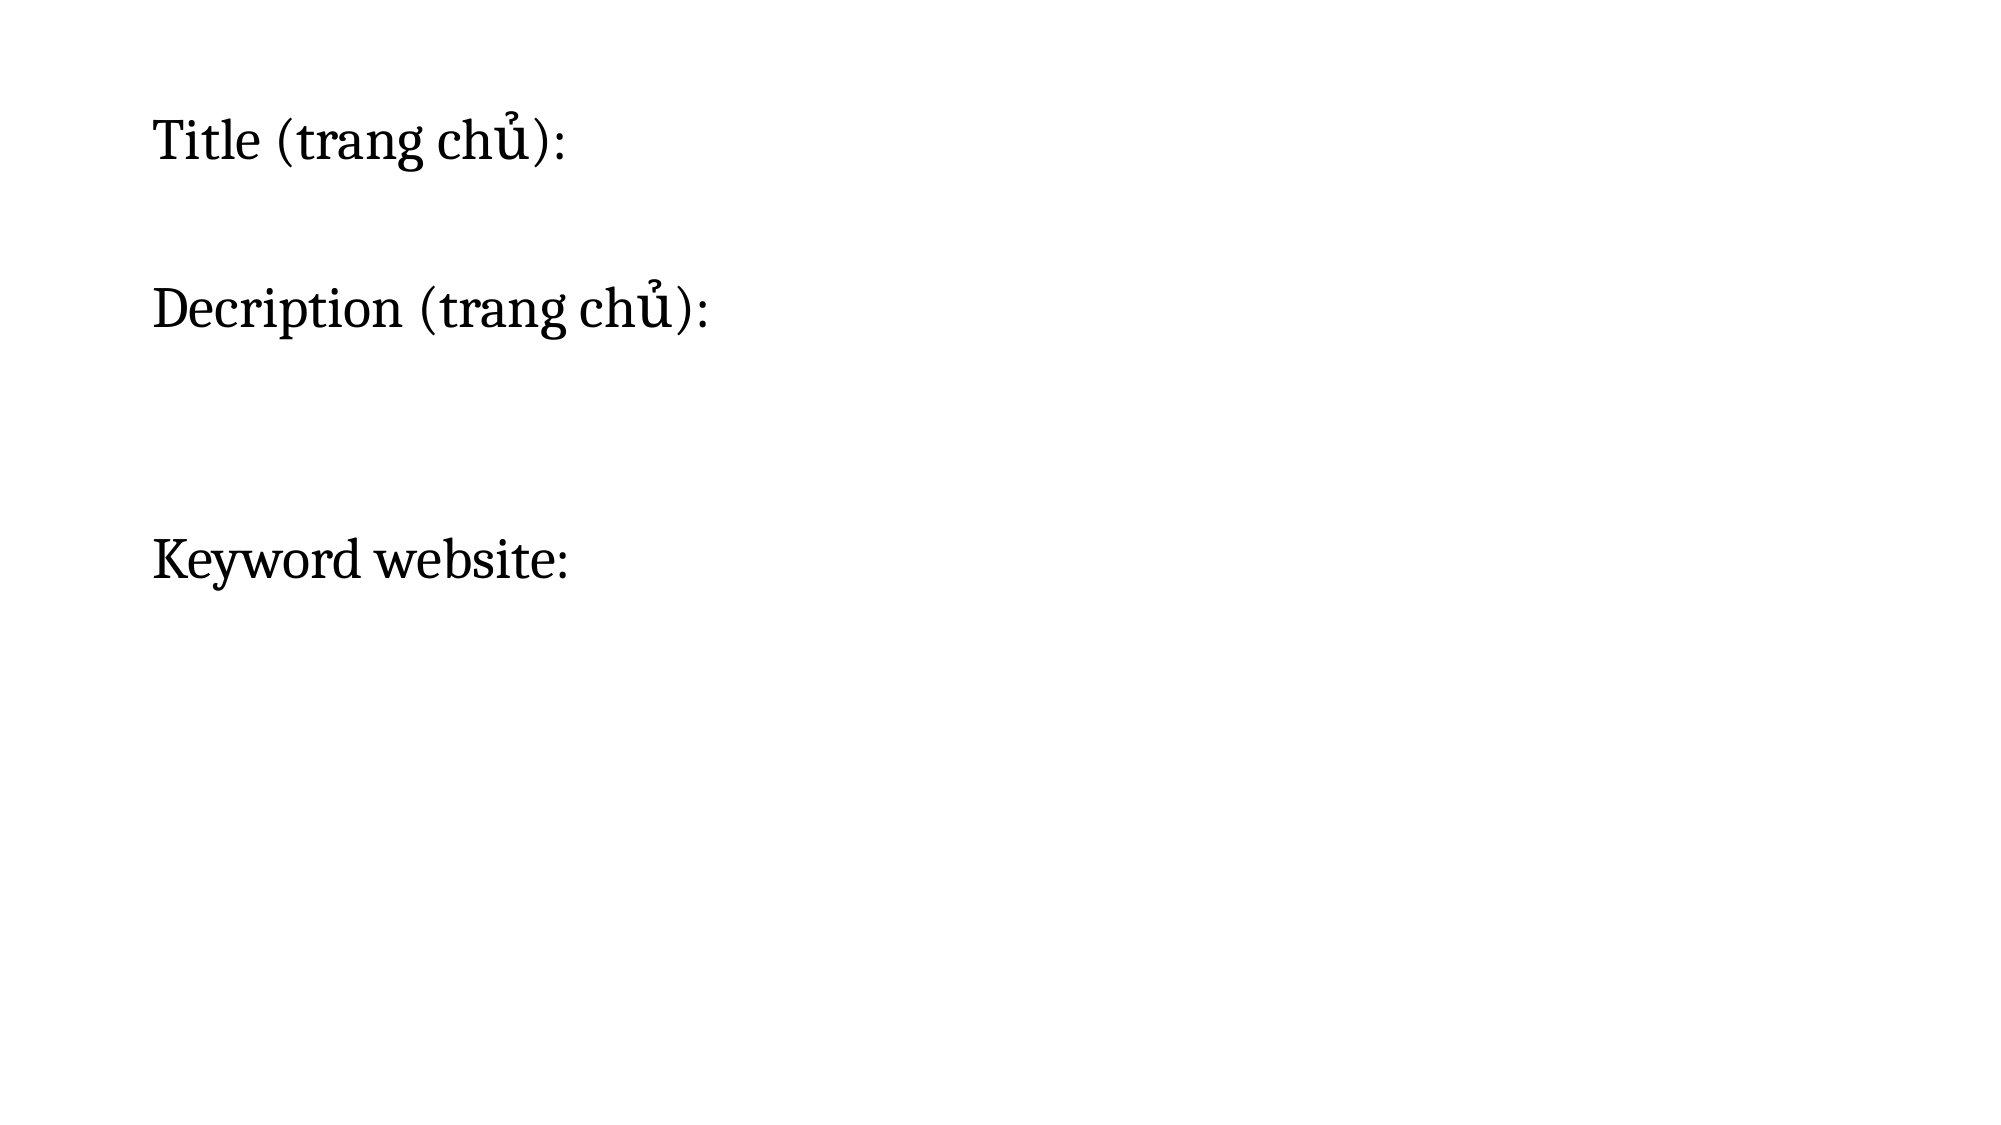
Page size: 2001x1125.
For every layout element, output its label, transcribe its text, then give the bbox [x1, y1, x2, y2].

list Title (trang chủ): Decription (trang chủ): Keyword website: [137, 101, 1863, 1014]
